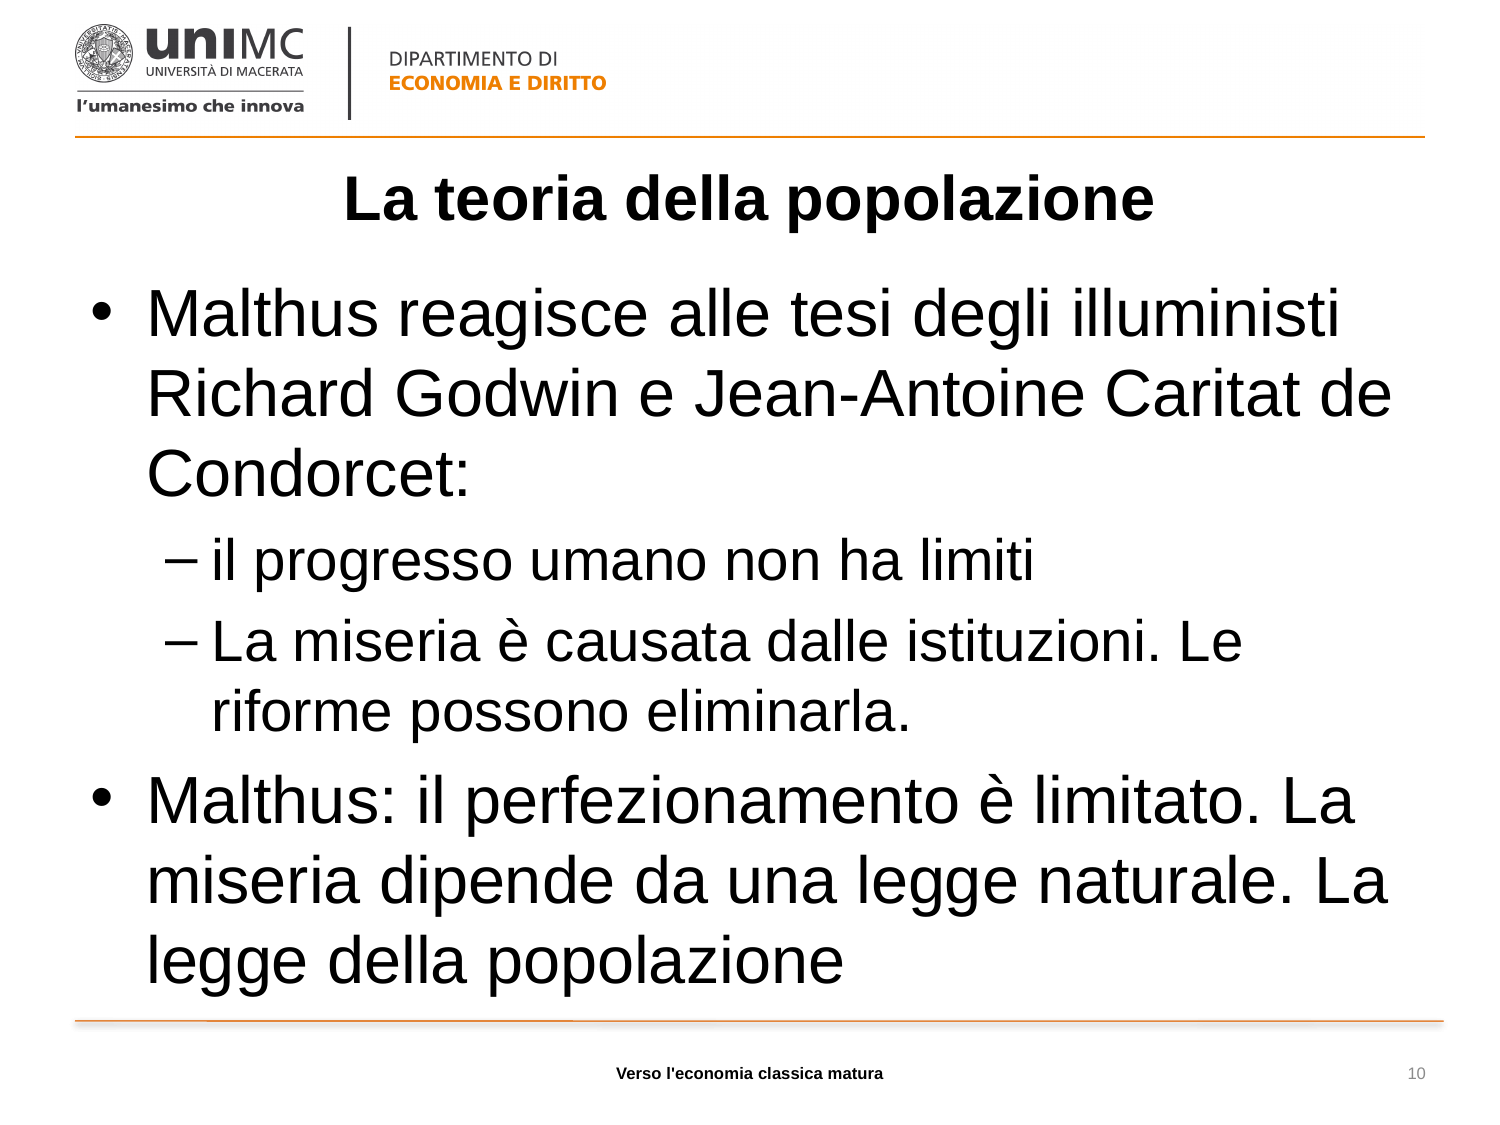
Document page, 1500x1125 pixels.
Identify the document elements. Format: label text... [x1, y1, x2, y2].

slide_number 10 [1091, 1042, 1442, 1103]
picture [75, 24, 1425, 138]
list Malthus reagisce alle tesi degli illuministi Richard Godwin e Jean-Antoine Caritat de Condorcet: il progresso umano non ha limiti La miseria è causata dalle istituzioni. Le riforme possono eliminarla. Malthus: il perfezionamento è limitato. La miseria dipende da una legge naturale. La legge della popolazione [75, 262, 1425, 1005]
title La teoria della popolazione [75, 149, 1425, 241]
footer Verso l'economia classica matura [512, 1042, 988, 1103]
